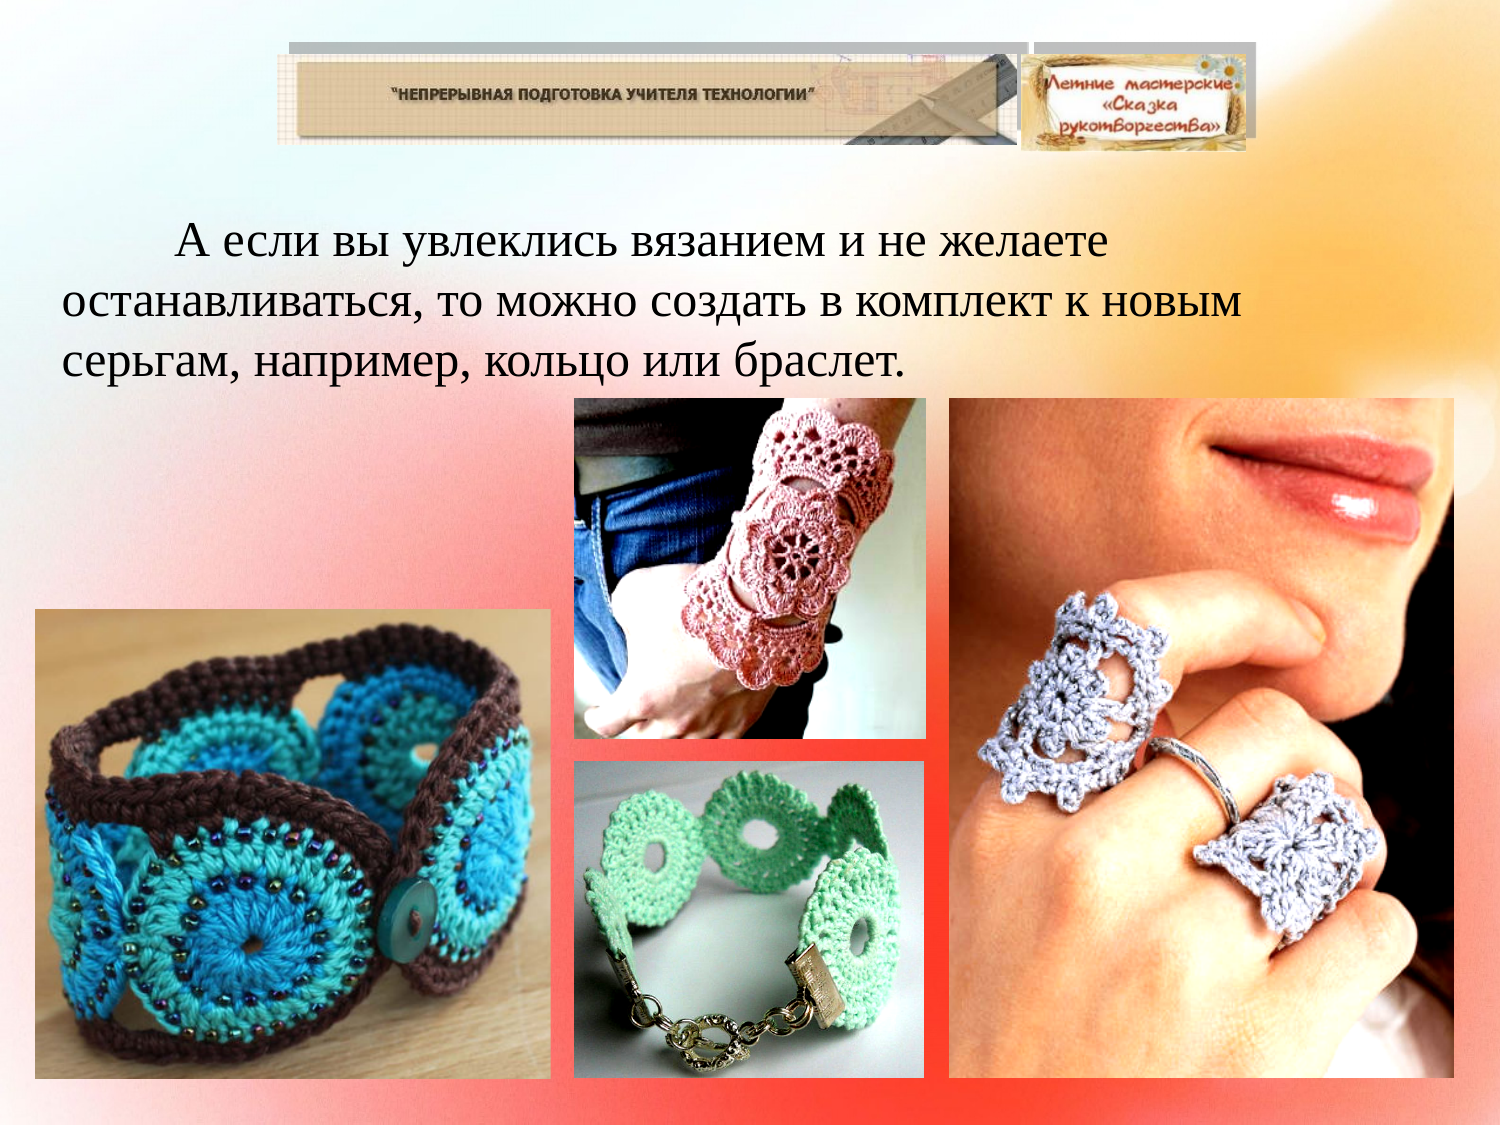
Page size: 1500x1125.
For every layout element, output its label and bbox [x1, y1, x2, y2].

picture [0, 0, 1500, 1125]
text_box [277, 54, 1246, 153]
